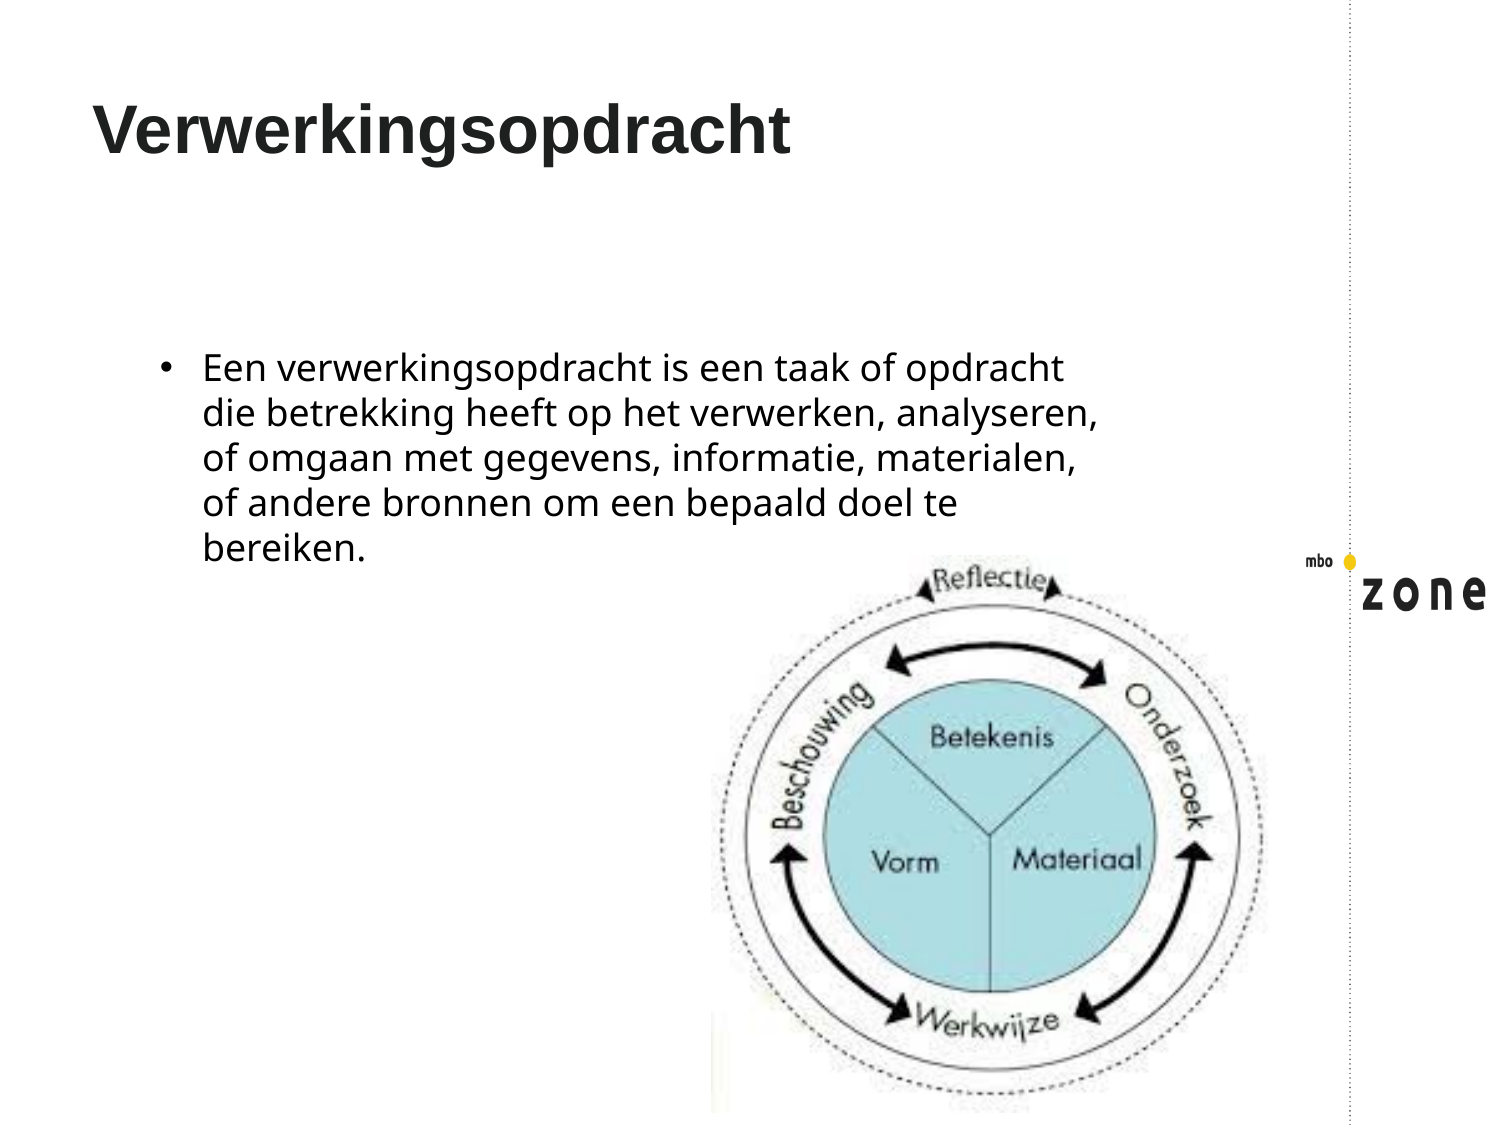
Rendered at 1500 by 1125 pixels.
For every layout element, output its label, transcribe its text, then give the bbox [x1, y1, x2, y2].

list Een verwerkingsopdracht is een taak of opdracht die betrekking heeft op het verwerken, analyseren, of omgaan met gegevens, informatie, materialen, of andere bronnen om een bepaald doel te bereiken. [159, 344, 1113, 880]
title Verwerkingsopdracht [93, 94, 1205, 272]
picture [711, 0, 1500, 1125]
